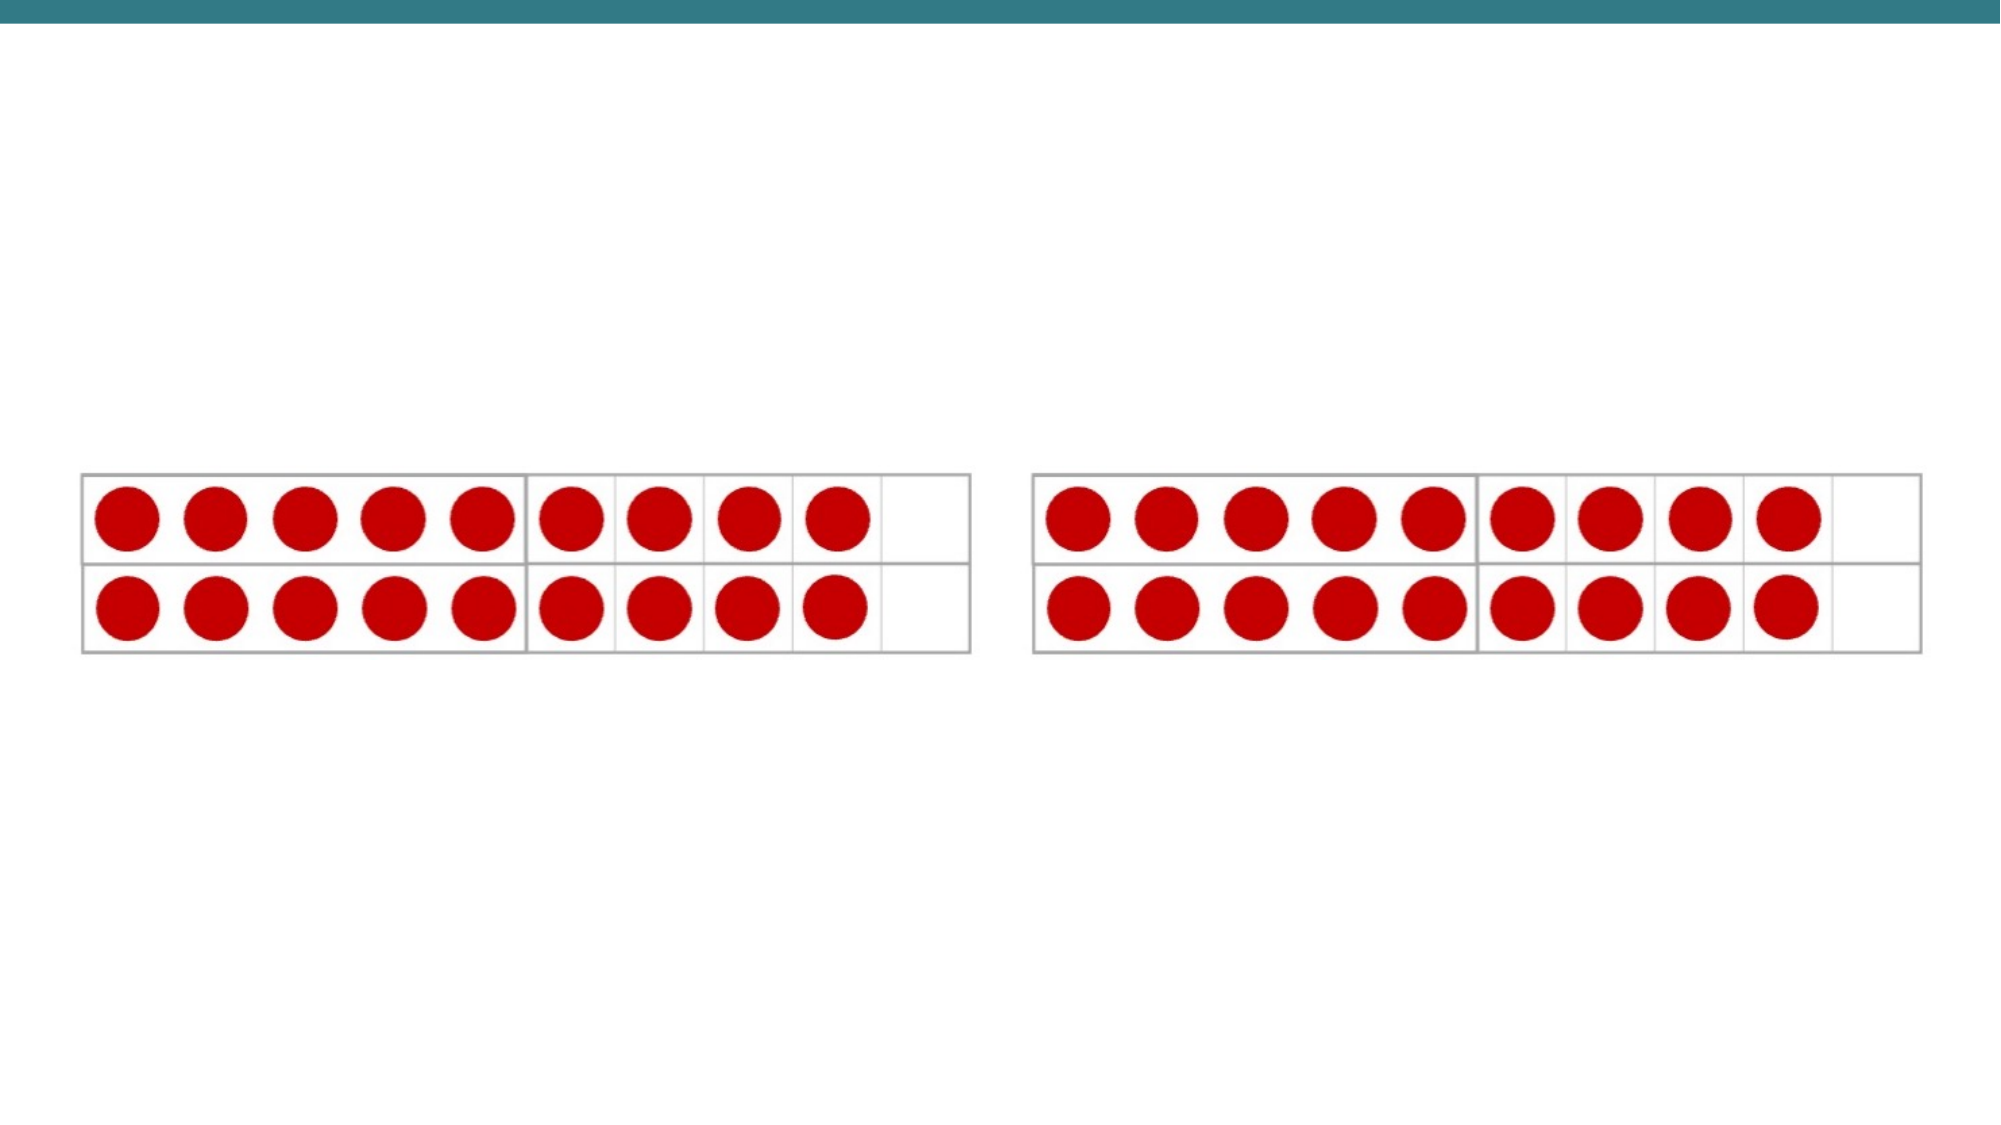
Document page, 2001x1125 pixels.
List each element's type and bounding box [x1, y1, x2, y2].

picture [1020, 465, 1931, 660]
picture [69, 465, 980, 660]
